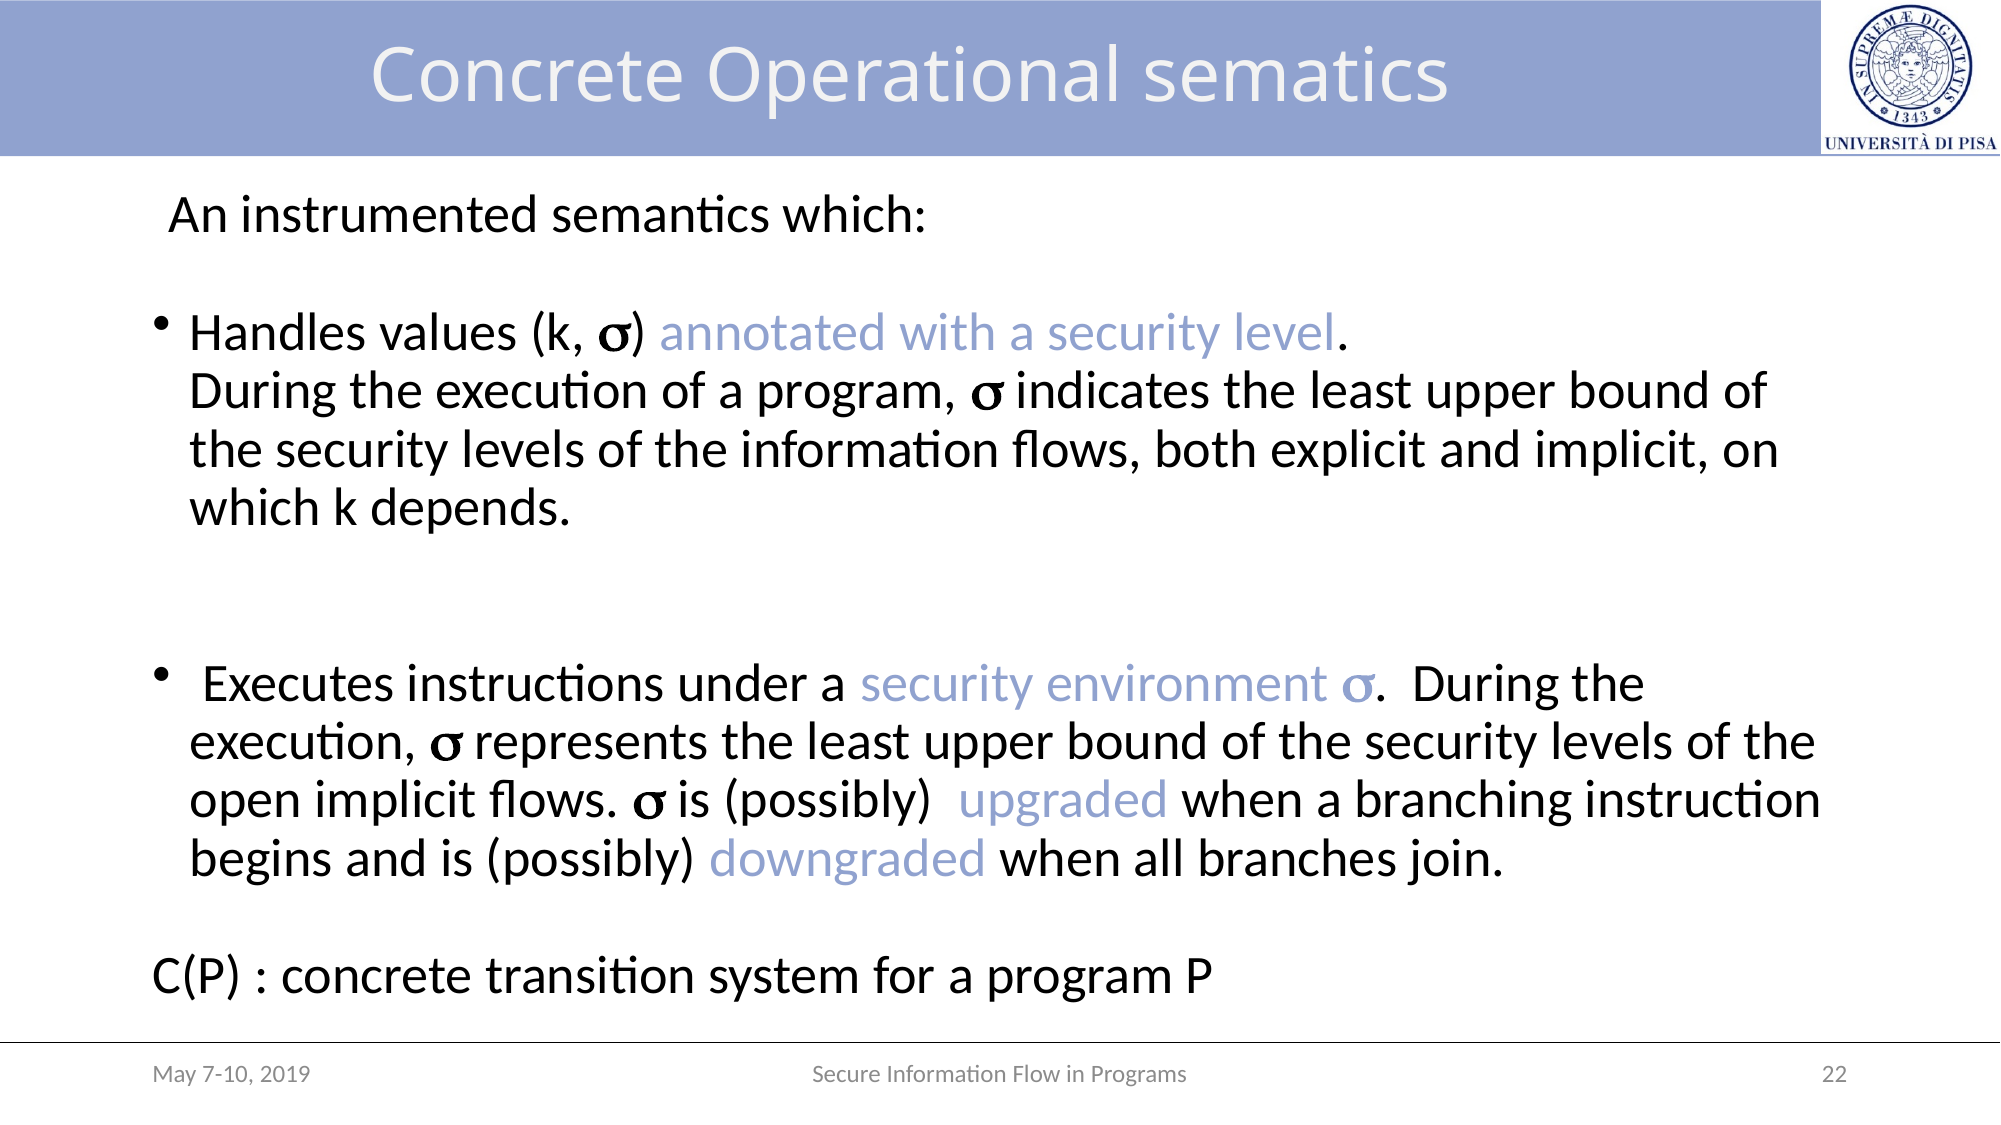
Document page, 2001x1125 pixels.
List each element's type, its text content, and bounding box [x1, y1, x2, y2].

picture [1822, 0, 2000, 154]
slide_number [137, 1042, 588, 1103]
footer Secure Information Flow in Programs [662, 1042, 1338, 1103]
slide_number 22 [1412, 1042, 1863, 1103]
list An instrumented semantics which: Handles values (k, ) annotated with a security level. During the execution of a program,  indicates the least upper bound of the security levels of the information flows, both explicit and implicit, on which k depends. Executes instructions under a security environment . During the execution,  represents the least upper bound of the security levels of the open implicit flows.  is (possibly) upgraded when a branching instruction begins and is (possibly) downgraded when all branches join. C(P) : concrete transition system for a program P [137, 174, 1863, 1007]
title Concrete Operational sematics [0, 0, 1822, 154]
